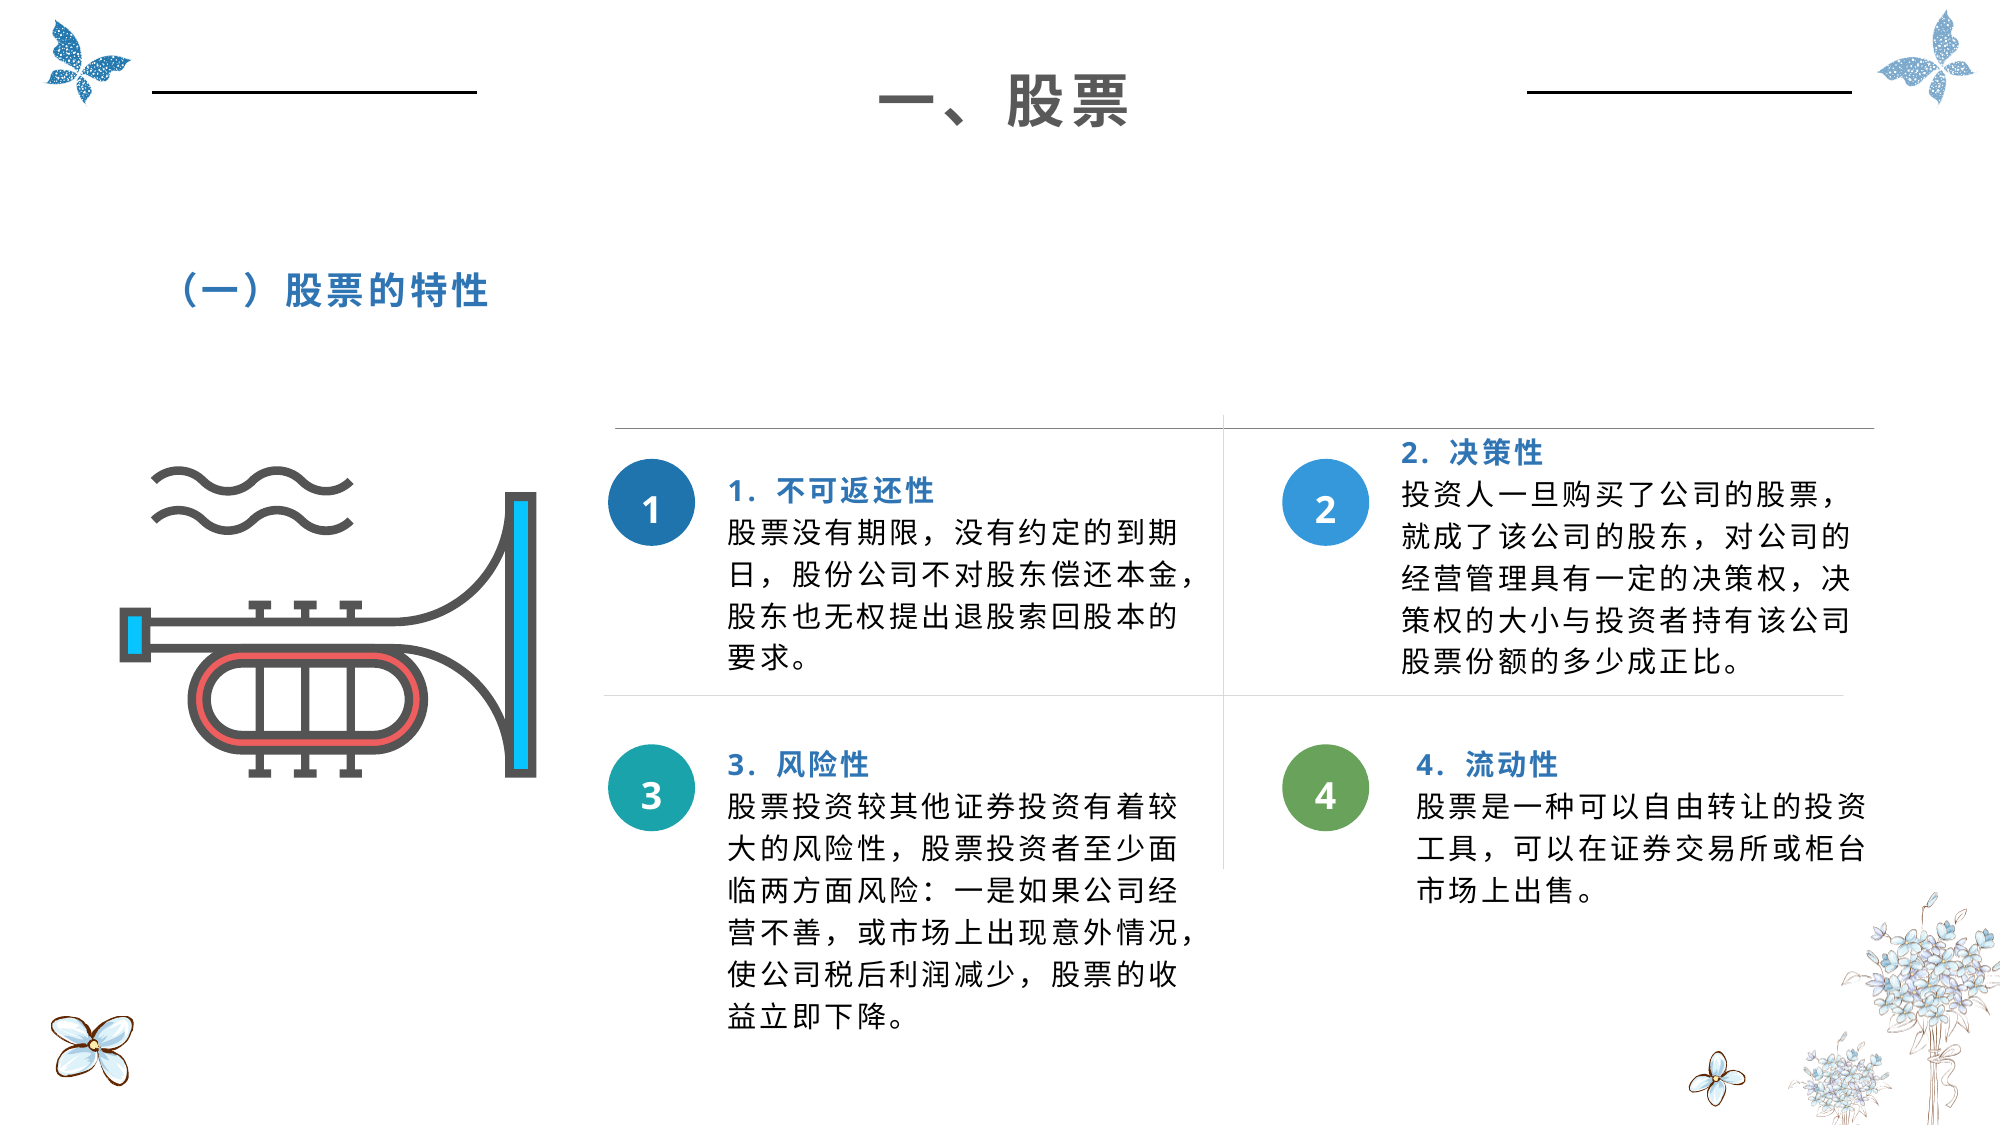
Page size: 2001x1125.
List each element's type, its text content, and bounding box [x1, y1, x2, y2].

text_box [346, 668, 355, 730]
text_box [339, 600, 362, 610]
text_box [150, 466, 354, 496]
text_box [150, 505, 354, 536]
text_box 1 [607, 457, 697, 547]
text_box 4 [1281, 743, 1371, 833]
text_box 3 [607, 743, 697, 833]
text_box 1. 不可返还性 股票没有期限，没有约定的到期日，股份公司不对股东偿还本金，股东也无权提出退股索回股本的要求。 [712, 465, 1206, 613]
text_box [346, 610, 355, 617]
text_box [248, 600, 272, 610]
picture [1788, 892, 2000, 1125]
text_box [375, 643, 505, 756]
text_box [197, 653, 419, 745]
text_box [128, 617, 141, 653]
text_box [255, 755, 264, 769]
text_box [301, 755, 310, 769]
text_box [151, 554, 505, 717]
text_box 4. 流动性 股票是一种可以自由转让的投资工具，可以在证券交易所或柜台市场上出售。 [1401, 739, 1895, 945]
text_box [248, 769, 272, 778]
text_box [119, 607, 151, 663]
text_box [187, 643, 429, 755]
text_box [301, 610, 310, 617]
text_box 2 [1281, 457, 1371, 547]
text_box （一）股票的特性 [148, 238, 1860, 318]
text_box [293, 769, 317, 778]
text_box 3. 风险性 股票投资较其他证券投资有着较大的风险性，股票投资者至少面临两方面风险：一是如果公司经营不善，或市场上出现意外情况，使公司税后利润减少，股票的收益立即下降。 [712, 739, 1206, 1040]
text_box [339, 769, 362, 778]
text_box [514, 502, 528, 769]
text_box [151, 55, 1852, 142]
text_box [255, 610, 264, 617]
text_box [505, 492, 537, 778]
text_box [301, 668, 310, 730]
text_box [255, 668, 264, 730]
text_box 2. 决策性 投资人一旦购买了公司的股票，就成了该公司的股东，对公司的经营管理具有一定的决策权，决策权的大小与投资者持有该公司股票份额的多少成正比。 [1386, 427, 1879, 552]
text_box [293, 600, 317, 610]
text_box [346, 755, 355, 769]
text_box [141, 514, 505, 653]
